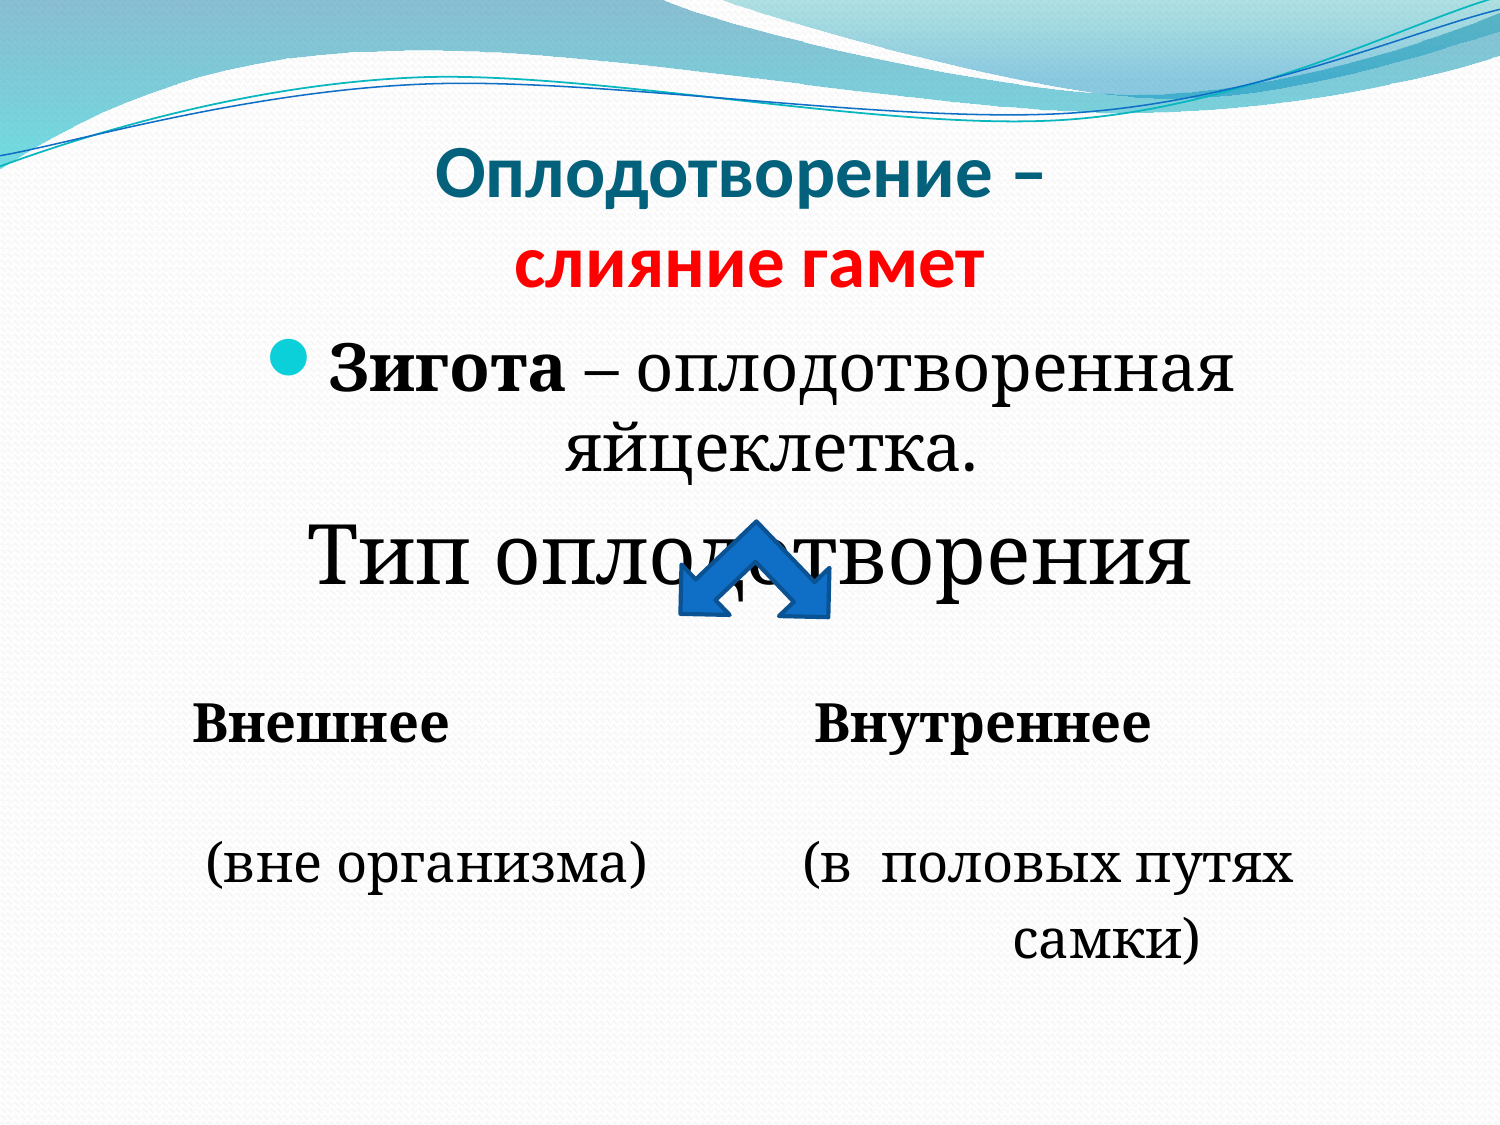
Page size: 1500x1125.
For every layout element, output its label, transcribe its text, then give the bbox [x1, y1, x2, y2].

text_box [678, 519, 832, 620]
list Зигота – оплодотворенная яйцеклетка. Тип оплодотворения Внешнее Внутреннее (вне организма) (в половых путях самки) [75, 317, 1425, 1038]
title Оплодотворение – слияние гамет [75, 115, 1425, 303]
